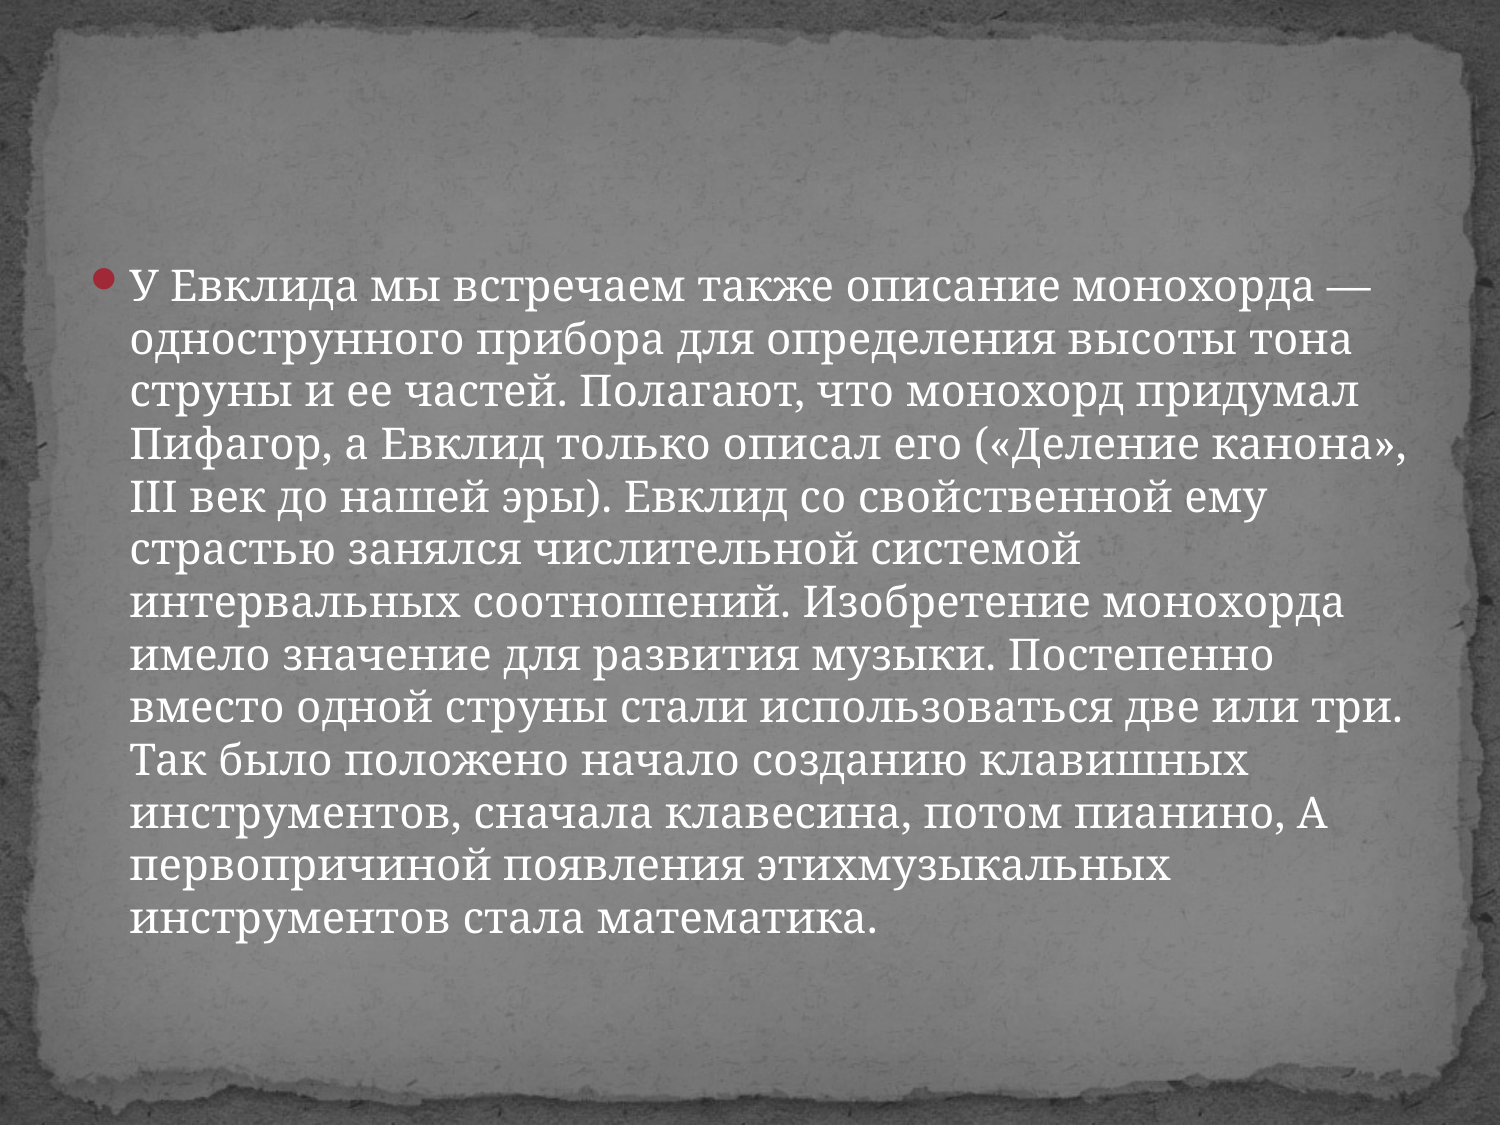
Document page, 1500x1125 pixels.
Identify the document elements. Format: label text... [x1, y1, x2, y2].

list У Евклида мы встречаем также описание монохорда — однострунного прибора для определения высоты тона струны и ее частей. Полагают, что монохорд придумал Пифагор, а Евклид только описал его («Деление канона», III век до нашей эры). Евклид со свойственной ему страстью занялся числительной системой интервальных соотношений. Изобретение монохорда имело значение для развития музыки. Постепенно вместо одной струны стали использоваться две или три. Так было положено начало созданию клавишных инструментов, сначала клавесина, потом пианино, А первопричиной появления этихмузыкальных инструментов стала математика. [74, 249, 1426, 1001]
